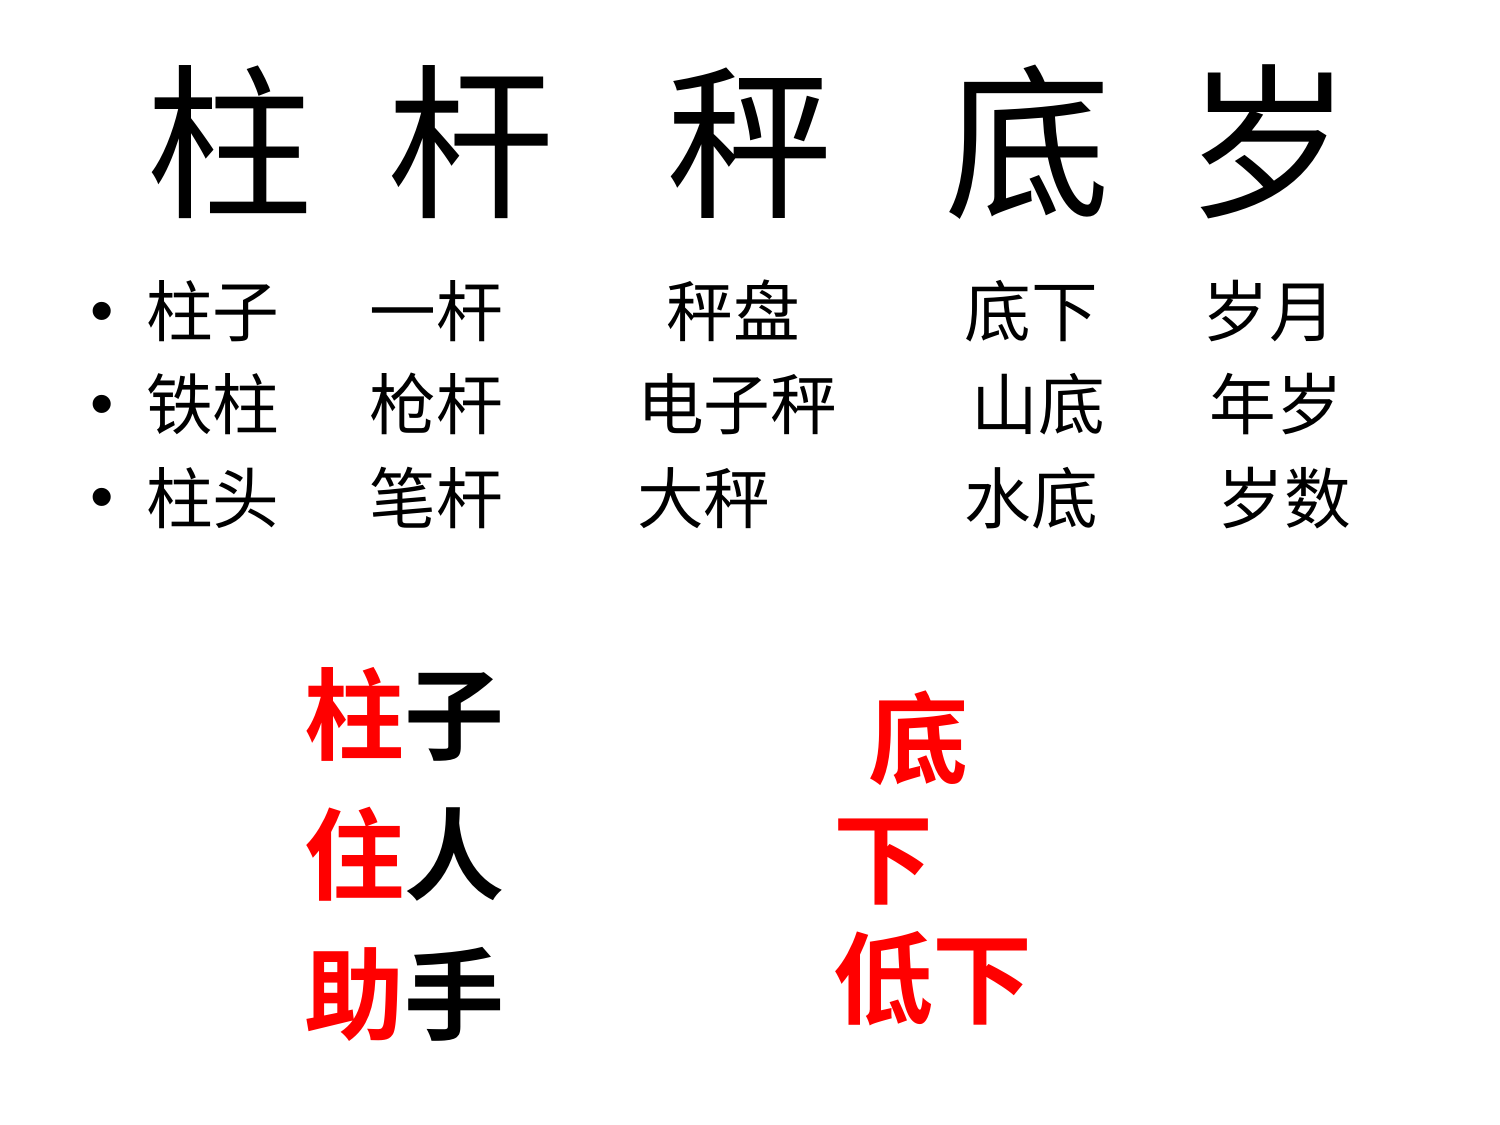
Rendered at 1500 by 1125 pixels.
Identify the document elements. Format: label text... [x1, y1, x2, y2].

text_box 柱子 住人 助手 [289, 645, 550, 1071]
list 柱子 一杆 秤盘 底下 岁月 铁柱 枪杆 电子秤 山底 年岁 柱头 笔杆 大秤 水底 岁数 [75, 262, 1425, 575]
text_box 底下 低下 [761, 668, 1069, 1094]
title 柱 杆 秤 底 岁 [75, 45, 1425, 233]
